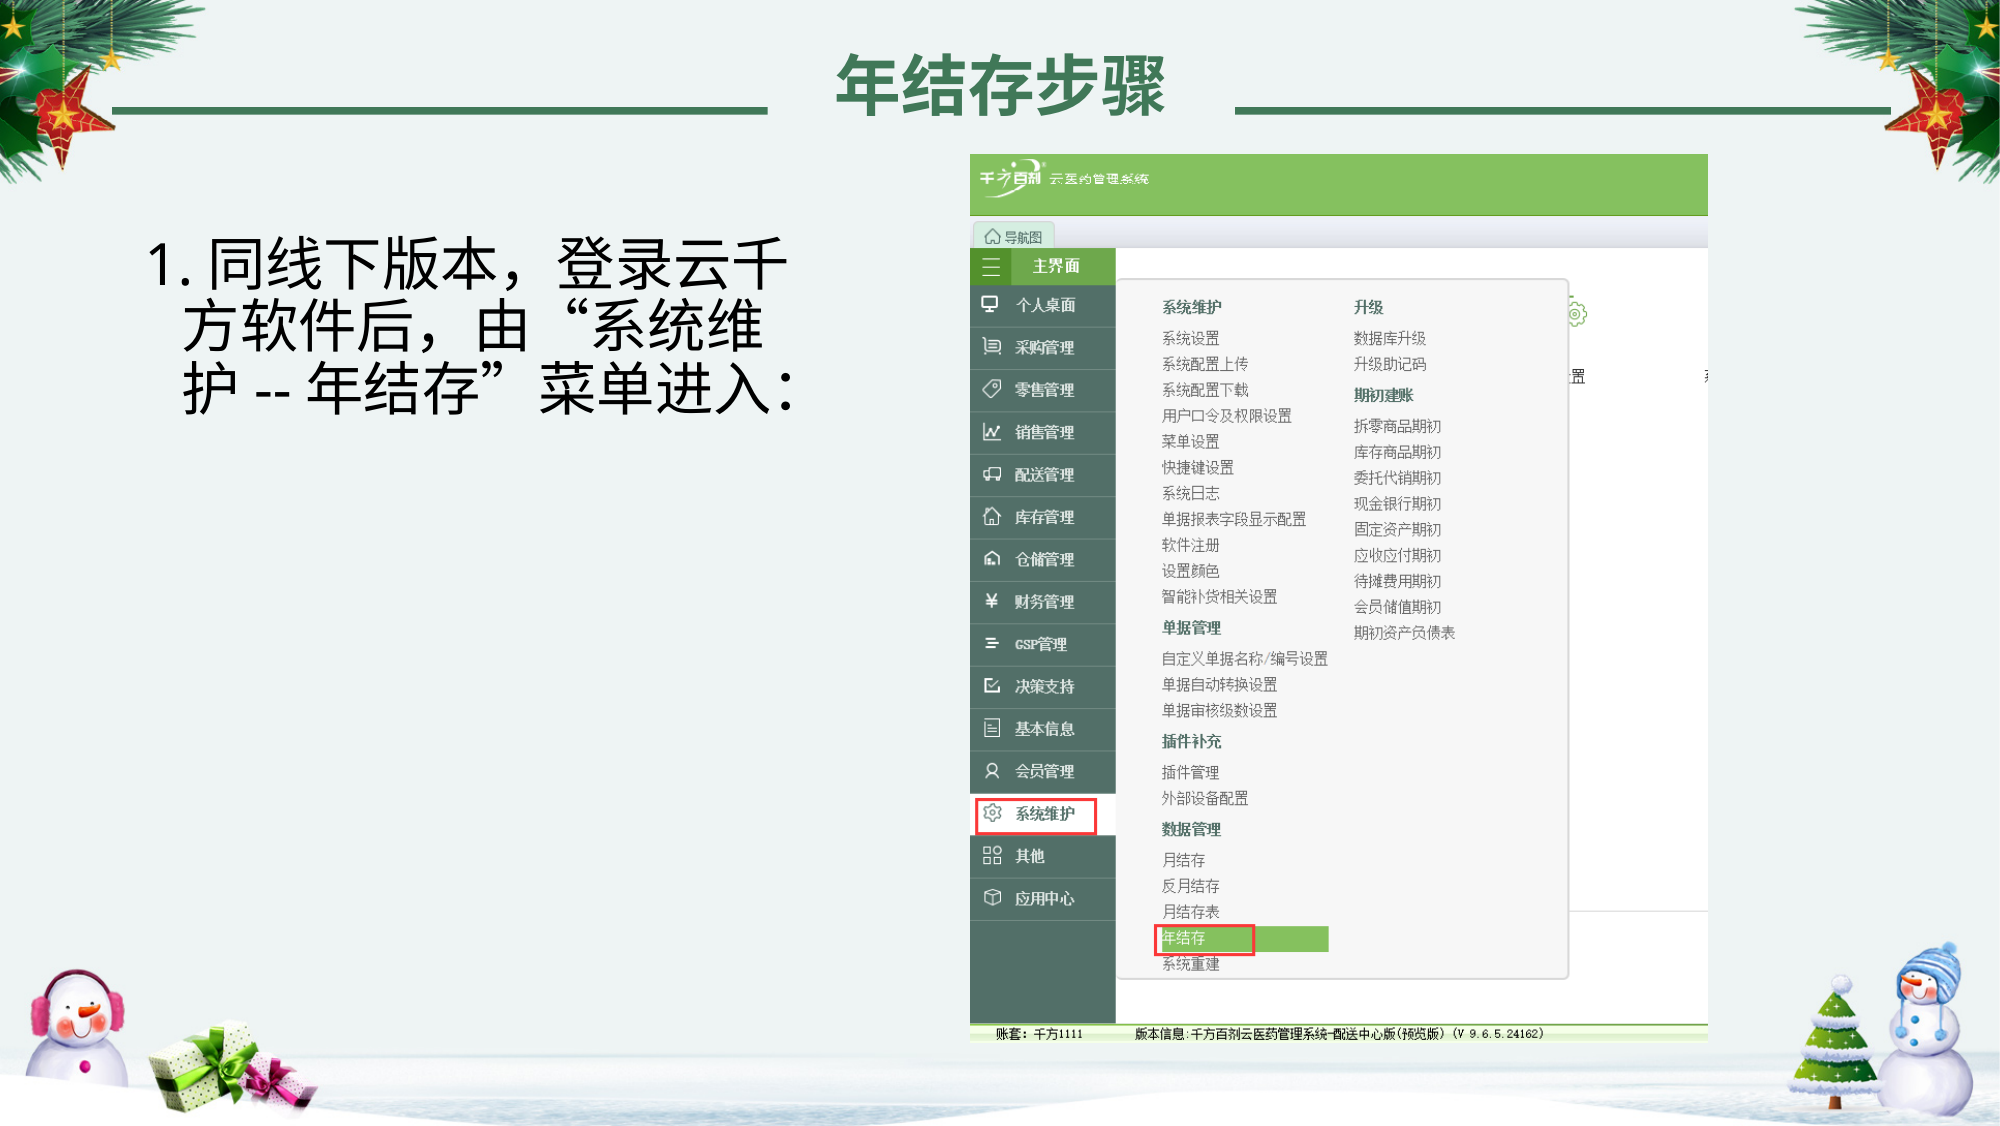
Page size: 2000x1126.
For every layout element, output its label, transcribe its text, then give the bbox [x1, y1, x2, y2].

picture [0, 0, 2000, 1126]
list 1.同线下版本，登录云千方软件后，由“系统维护--年结存”菜单进入： [129, 227, 843, 1069]
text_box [112, 43, 1891, 124]
